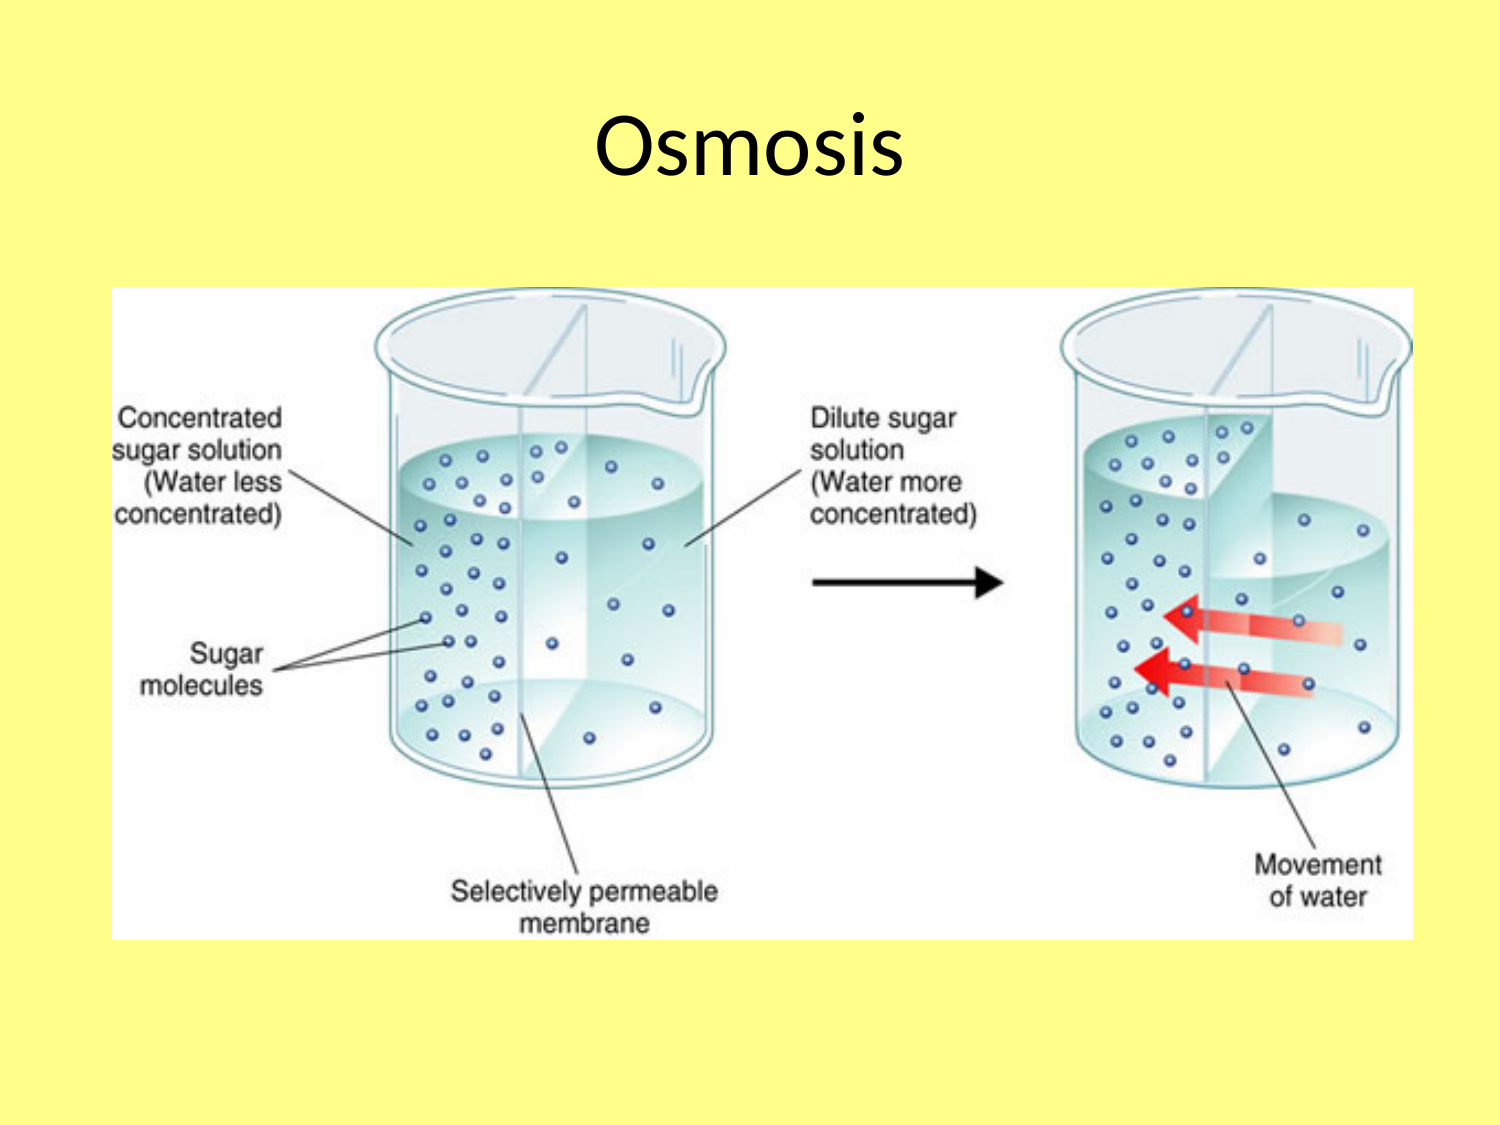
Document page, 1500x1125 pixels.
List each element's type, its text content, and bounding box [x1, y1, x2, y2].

picture [112, 287, 1413, 940]
title Osmosis [75, 45, 1425, 233]
